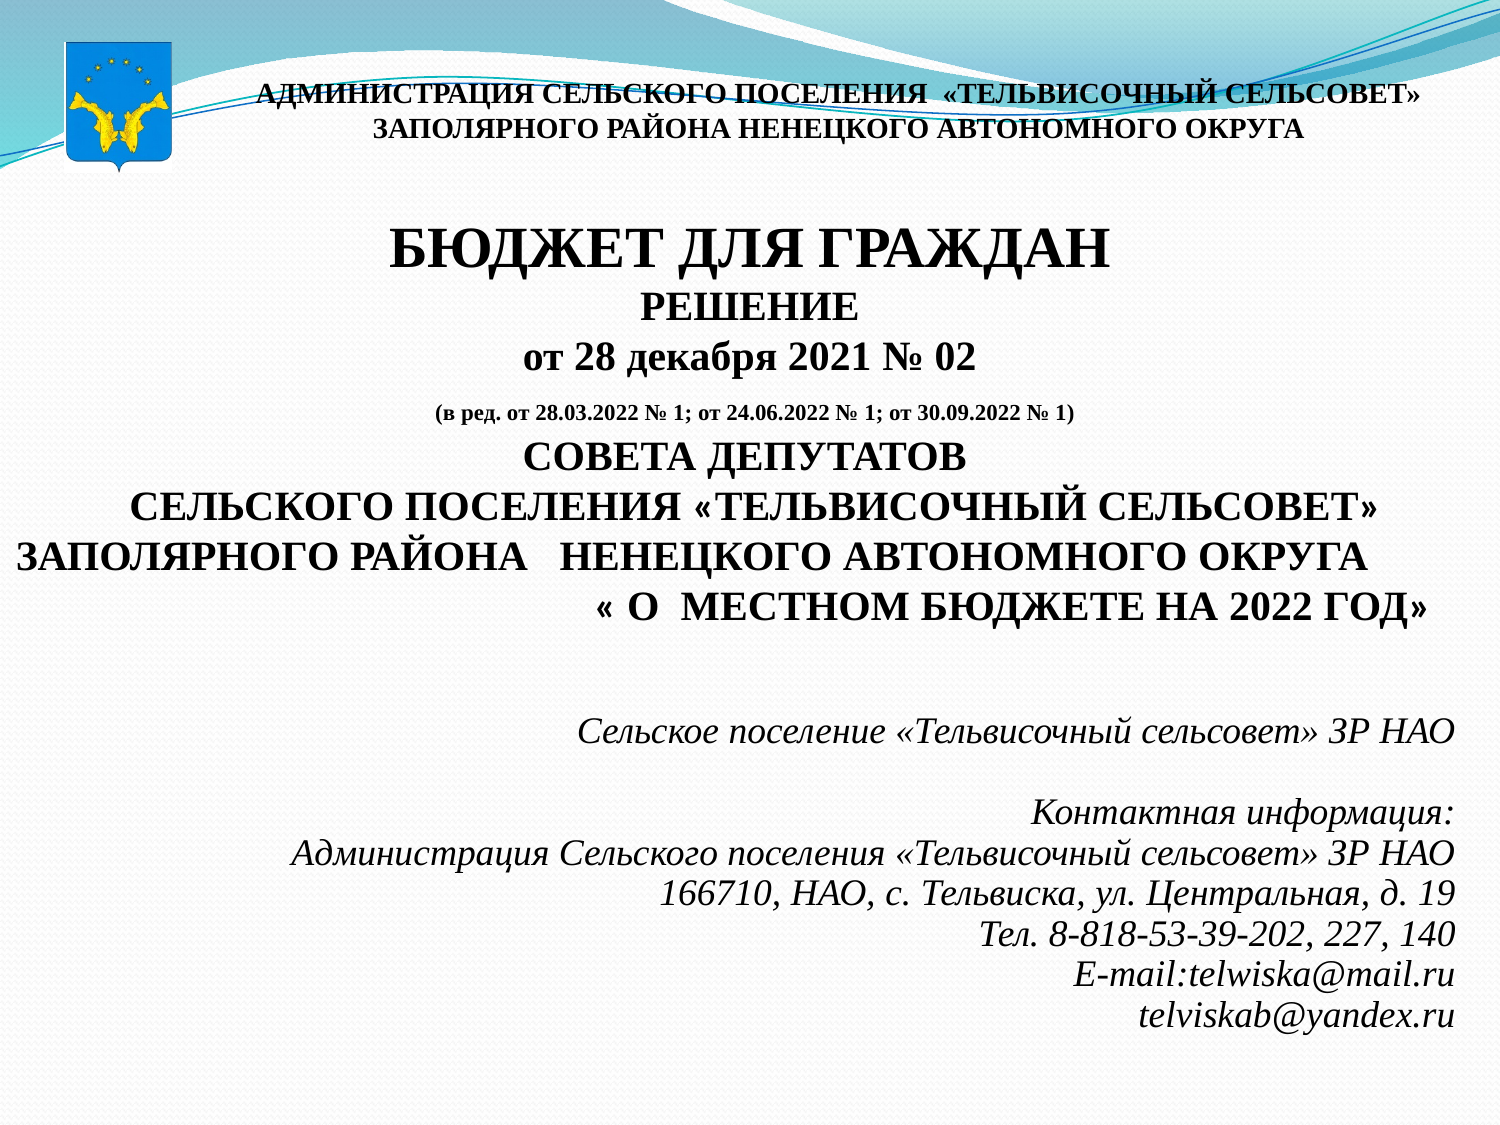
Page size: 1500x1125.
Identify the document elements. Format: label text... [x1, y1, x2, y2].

text_box Сельское поселение «Тельвисочный сельсовет» ЗР НАО Контактная информация: Администрация Сельского поселения «Тельвисочный сельсовет» ЗР НАО 166710, НАО, с. Тельвиска, ул. Центральная, д. 19 Тел. 8-818-53-39-202, 227, 140 E-mail:telwiska@mail.ru telviskab@yandex.ru [206, 704, 1471, 1043]
picture [64, 42, 172, 173]
text_box АДМИНИСТРАЦИЯ СЕЛЬСКОГО ПОСЕЛЕНИЯ «ТЕЛЬВИСОЧНЫЙ СЕЛЬСОВЕТ» ЗАПОЛЯРНОГО РАЙОНА НЕНЕЦКОГО АВТОНОМНОГО ОКРУГА [206, 66, 1471, 152]
text_box БЮДЖЕТ ДЛЯ ГРАЖДАН РЕШЕНИЕ от 28 декабря 2021 № 02 (в ред. от 28.03.2022 № 1; от 24.06.2022 № 1; от 30.09.2022 № 1) СОВЕТА ДЕПУТАТОВ СЕЛЬСКОГО ПОСЕЛЕНИЯ «ТЕЛЬВИСОЧНЫЙ СЕЛЬСОВЕТ» ЗАПОЛЯРНОГО РАЙОНА НЕНЕЦКОГО АВТОНОМНОГО ОКРУГА « О МЕСТНОМ БЮДЖЕТЕ НА 2022 ГОД» [0, 201, 1500, 687]
